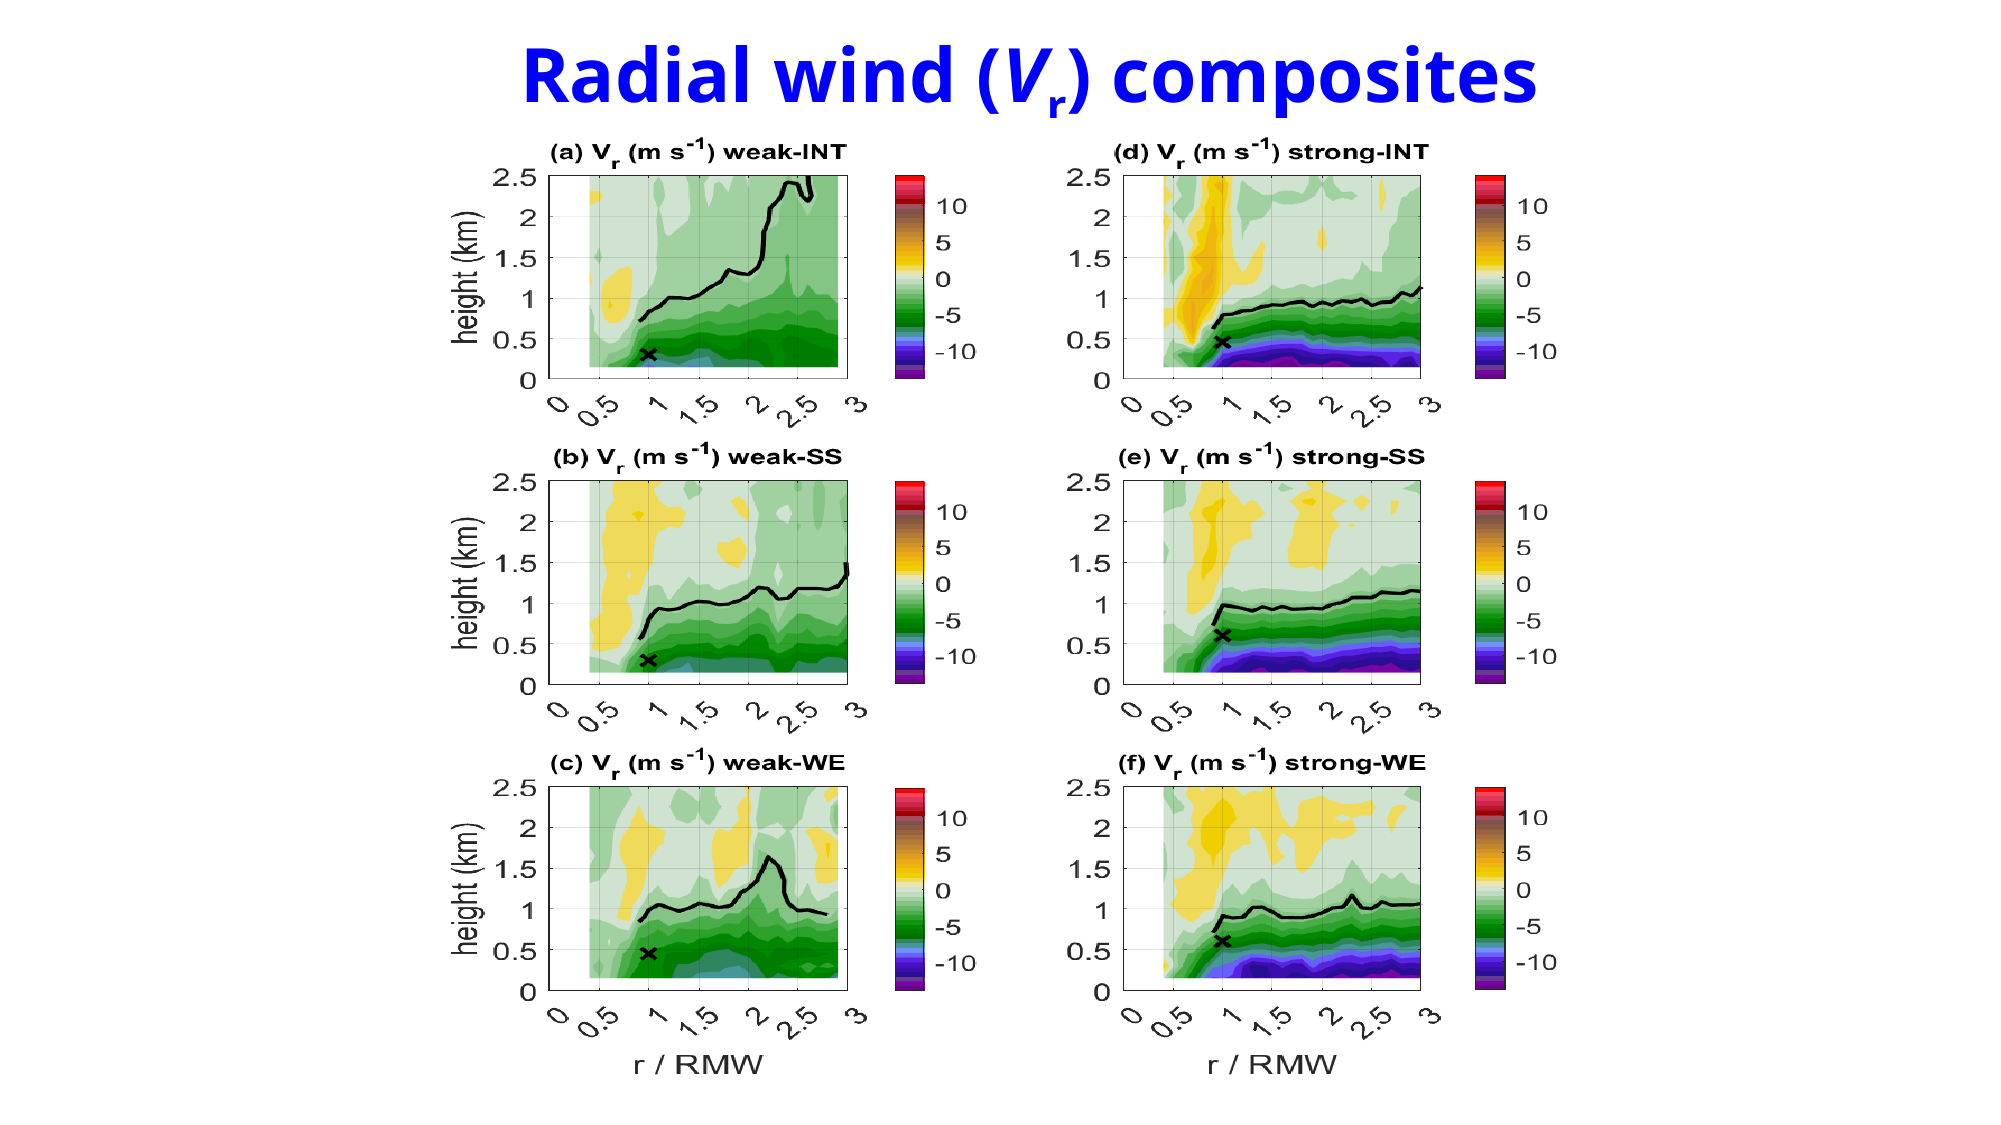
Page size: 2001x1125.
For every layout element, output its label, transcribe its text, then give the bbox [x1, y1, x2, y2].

picture [420, 118, 1580, 1090]
title Radial wind (Vr) composites [22, 35, 2000, 114]
